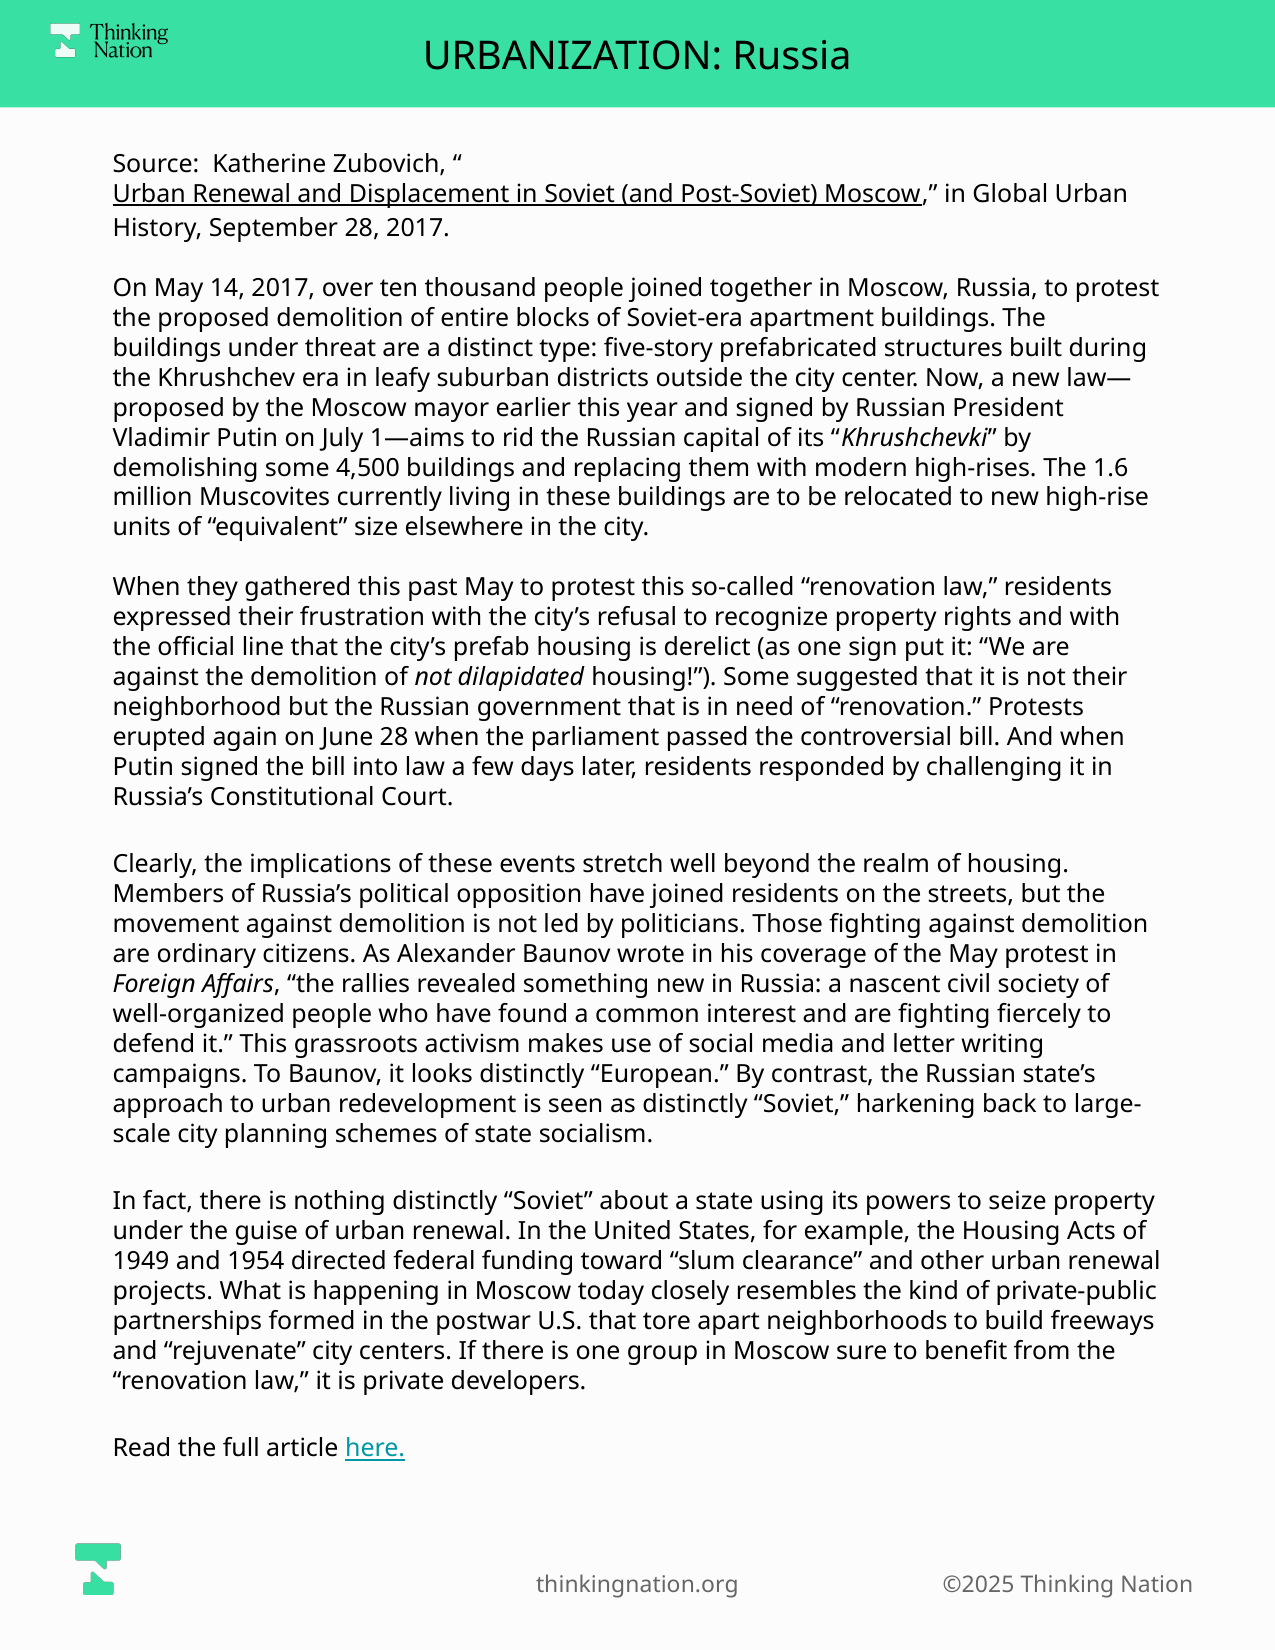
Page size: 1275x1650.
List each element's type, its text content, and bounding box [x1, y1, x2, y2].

text_box ©2025 Thinking Nation [907, 1553, 1210, 1605]
text_box URBANIZATION: Russia [0, 0, 1275, 108]
text_box Source: Katherine Zubovich, “Urban Renewal and Displacement in Soviet (and Post-Soviet) Moscow,” in Global Urban History, September 28, 2017. On May 14, 2017, over ten thousand people joined together in Moscow, Russia, to protest the proposed demolition of entire blocks of Soviet-era apartment buildings. The buildings under threat are a distinct type: five-story prefabricated structures built during the Khrushchev era in leafy suburban districts outside the city center. Now, a new law—proposed by the Moscow mayor earlier this year and signed by Russian President Vladimir Putin on July 1—aims to rid the Russian capital of its “Khrushchevki” by demolishing some 4,500 buildings and replacing them with modern high-rises. The 1.6 million Muscovites currently living in these buildings are to be relocated to new high-rise units of “equivalent” size elsewhere in the city. When they gathered this past May to protest this so-called “renovation law,” residents expressed their frustration with the city’s refusal to recognize property rights and with the official line that the city’s prefab housing is derelict (as one sign put it: “We are against the demolition of not dilapidated housing!”). Some suggested that it is not their neighborhood but the Russian government that is in need of “renovation.” Protests erupted again on June 28 when the parliament passed the controversial bill. And when Putin signed the bill into law a few days later, residents responded by challenging it in Russia’s Constitutional Court. Clearly, the implications of these events stretch well beyond the realm of housing. Members of Russia’s political opposition have joined residents on the streets, but the movement against demolition is not led by politicians. Those fighting against demolition are ordinary citizens. As Alexander Baunov wrote in his coverage of the May protest in Foreign Affairs, “the rallies revealed something new in Russia: a nascent civil society of well-organized people who have found a common interest and are fighting fiercely to defend it.” This grassroots activism makes use of social media and letter writing campaigns. To Baunov, it looks distinctly “European.” By contrast, the Russian state’s approach to urban redevelopment is seen as distinctly “Soviet,” harkening back to large-scale city planning schemes of state socialism. In fact, there is nothing distinctly “Soviet” about a state using its powers to seize property under the guise of urban renewal. In the United States, for example, the Housing Acts of 1949 and 1954 directed federal funding toward “slum clearance” and other urban renewal projects. What is happening in Moscow today closely resembles the kind of private-public partnerships formed in the postwar U.S. that tore apart neighborhoods to build freeways and “rejuvenate” city centers. If there is one group in Moscow sure to benefit from the “renovation law,” it is private developers. Read the full article here. [97, 132, 1178, 1481]
text_box thinkingnation.org [486, 1553, 789, 1605]
picture [62, 1533, 134, 1605]
picture [36, 12, 172, 69]
